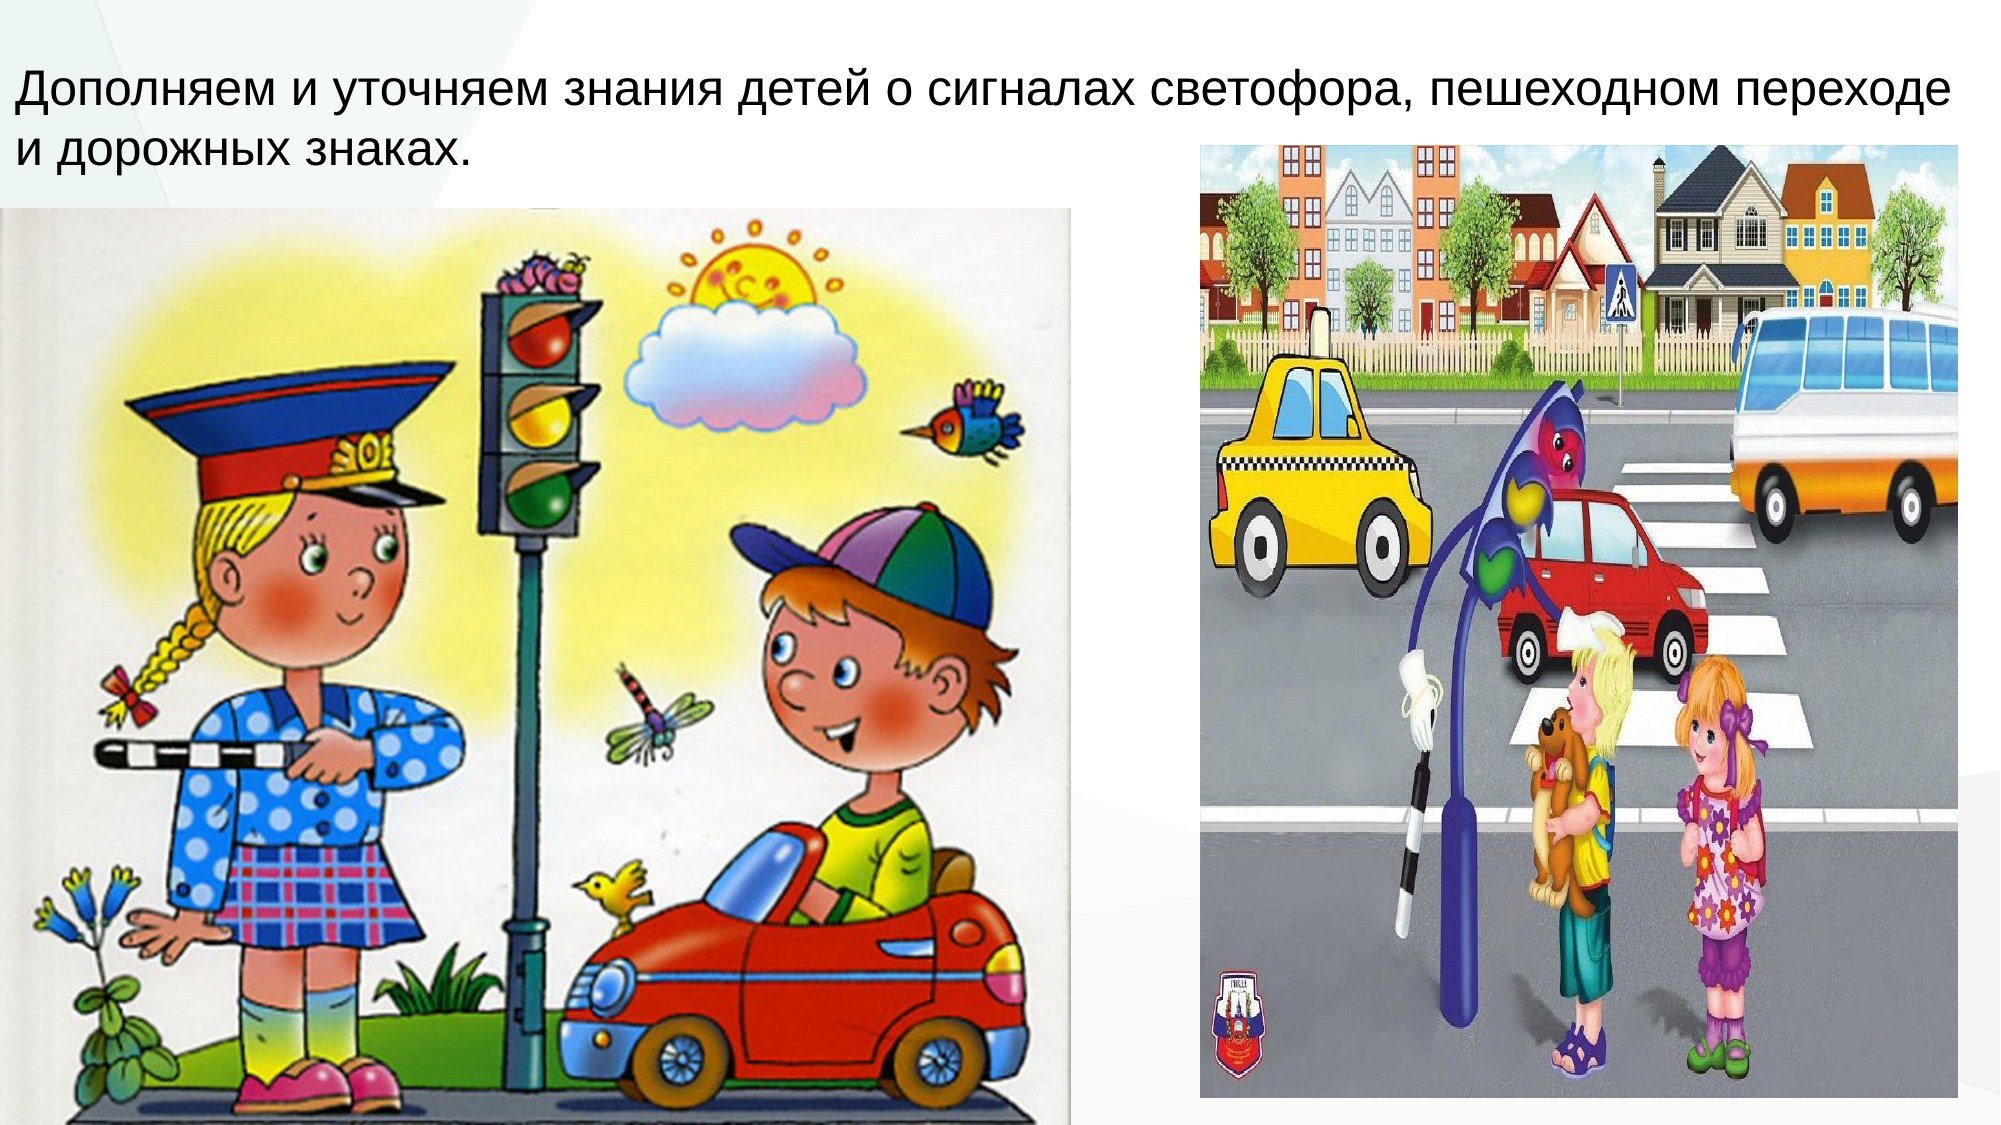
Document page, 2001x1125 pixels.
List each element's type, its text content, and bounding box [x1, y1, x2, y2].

picture [0, 207, 1072, 1125]
title Дополняем и уточняем знания детей о сигналах светофора, пешеходном переходе и дорожных знаках. [0, 0, 2000, 291]
picture [1200, 145, 1958, 1098]
